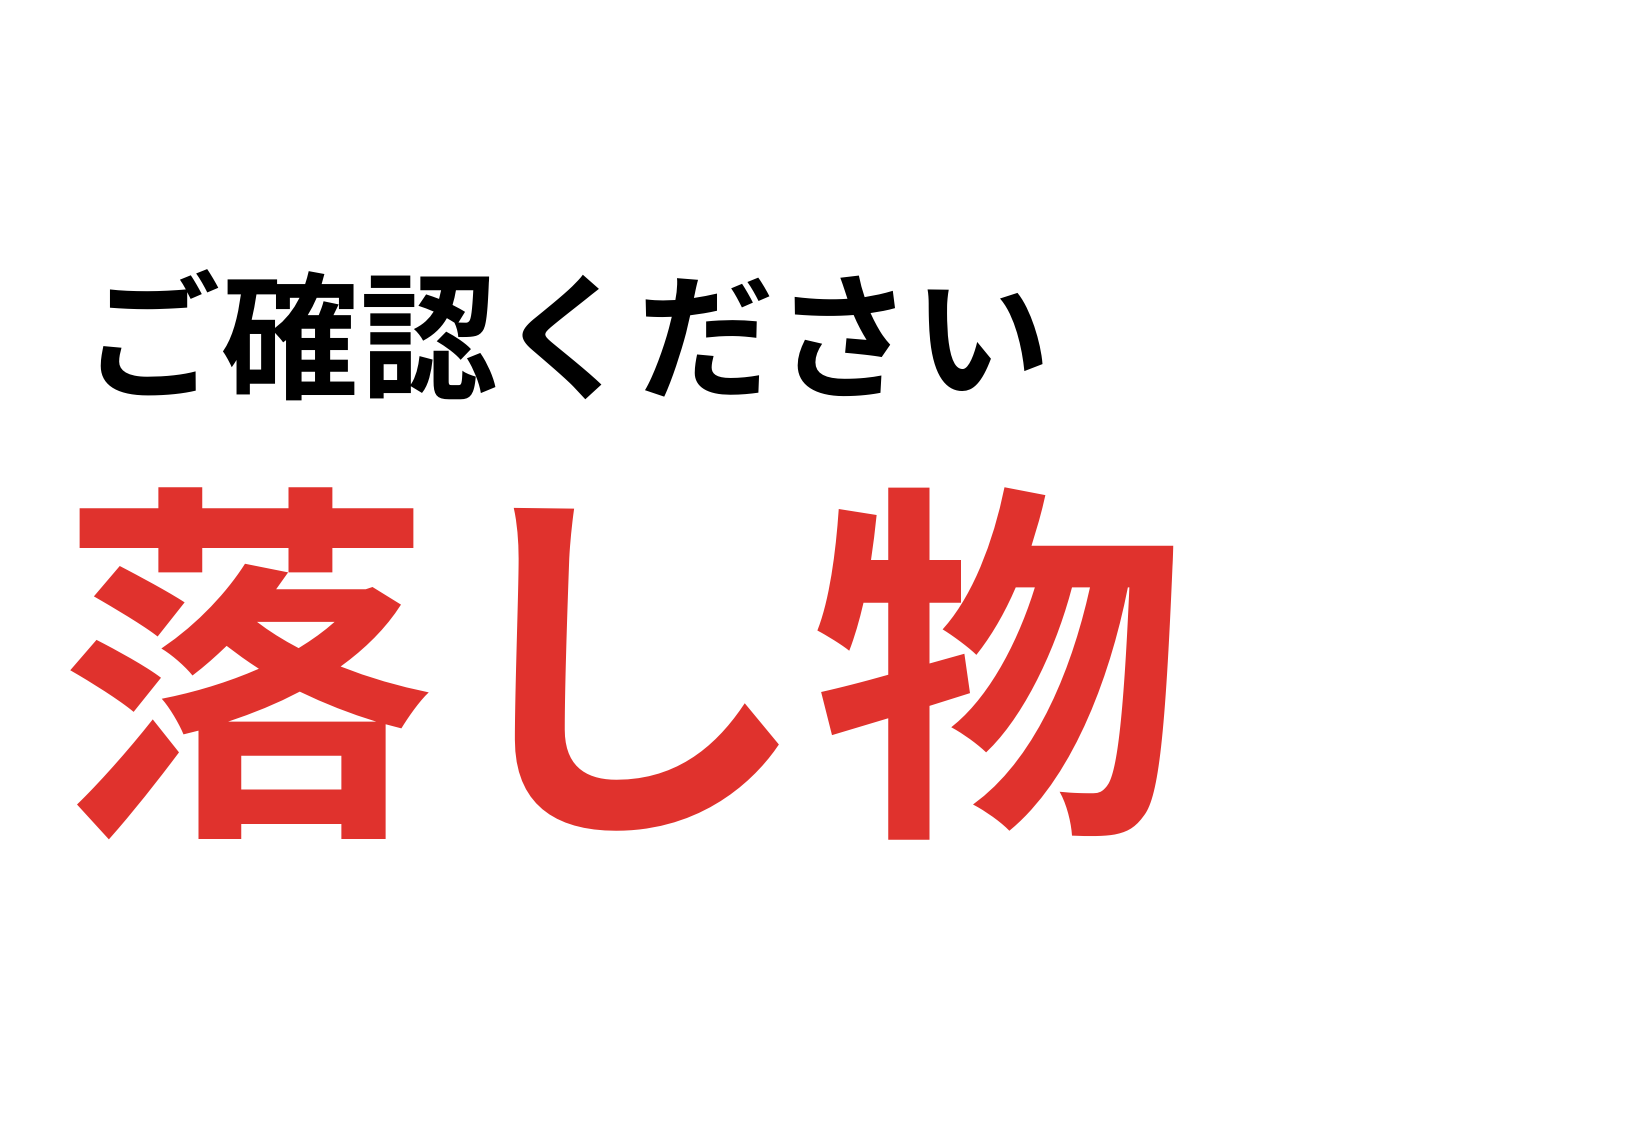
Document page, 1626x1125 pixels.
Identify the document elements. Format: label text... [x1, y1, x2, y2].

text_box 落し物 [44, 424, 1581, 890]
text_box ご確認ください [68, 243, 1581, 424]
